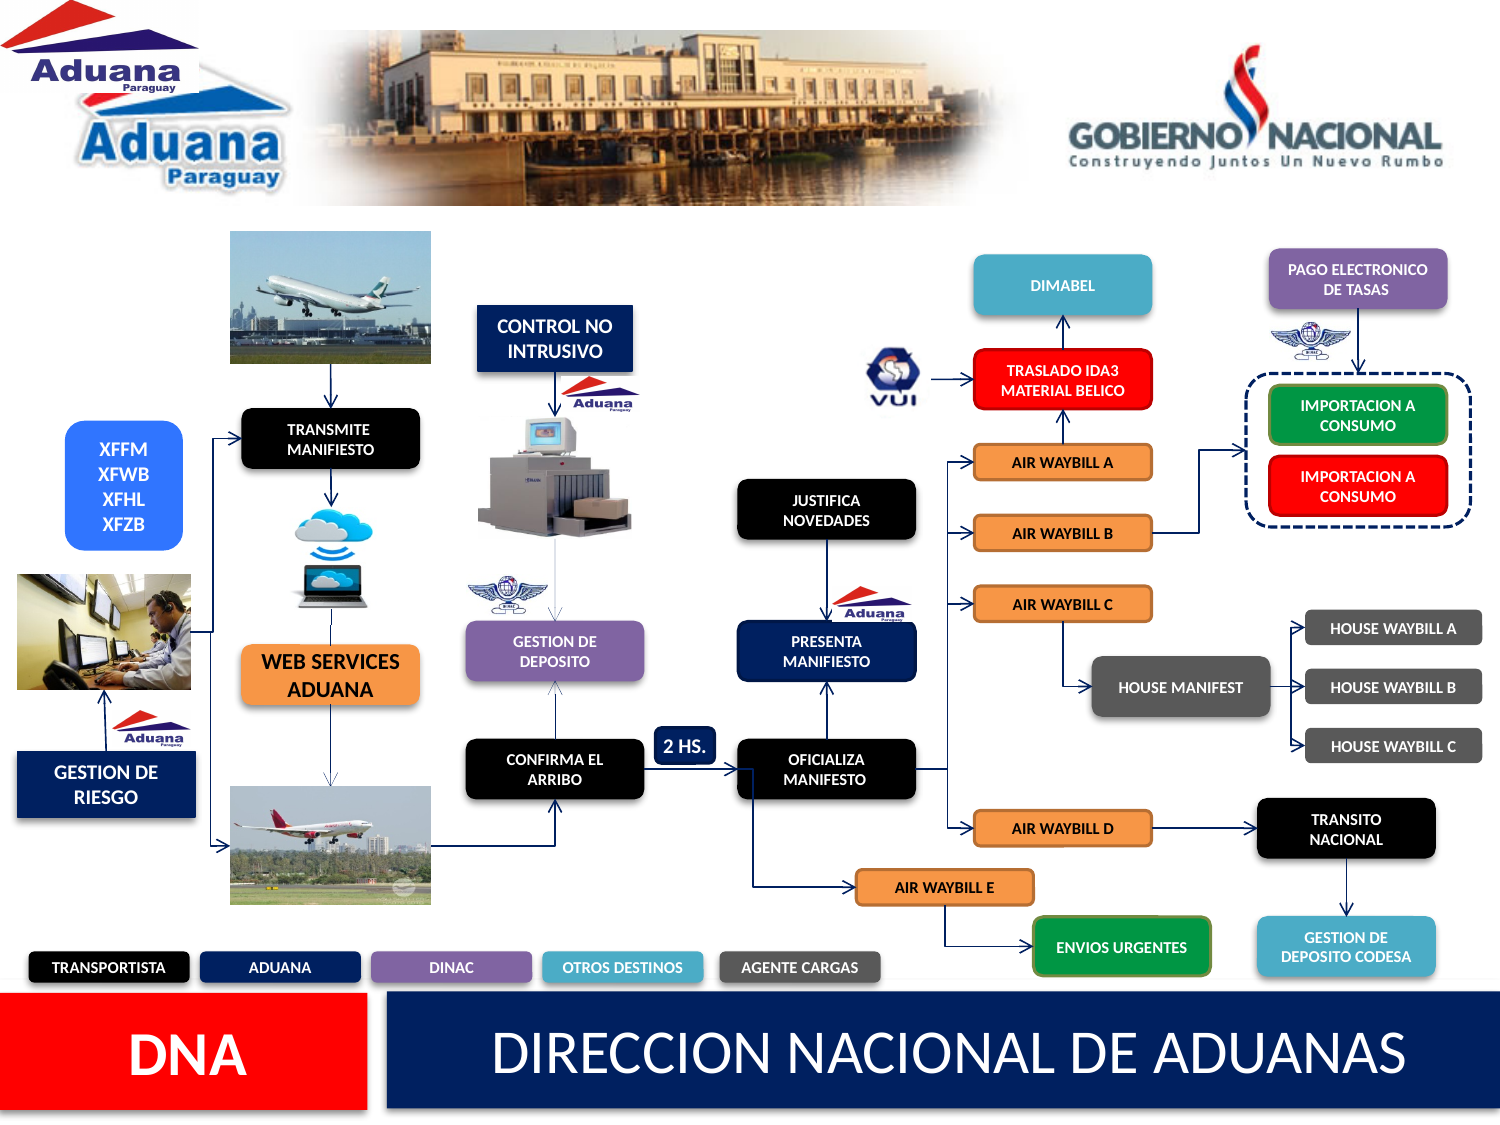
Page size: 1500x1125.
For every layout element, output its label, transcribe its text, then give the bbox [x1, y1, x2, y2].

text_box TRANSITO NACIONAL [1256, 797, 1436, 859]
picture [855, 337, 932, 421]
text_box TRASLADO IDA3 MATERIAL BELICO [972, 348, 1154, 411]
picture [1269, 319, 1351, 362]
text_box CONTROL NO INTRUSIVO [477, 305, 633, 372]
text_box ENVIOS URGENTES [1031, 915, 1213, 978]
text_box JUSTIFICA NOVEDADES [737, 478, 909, 540]
text_box AGENTE CARGAS [719, 951, 881, 983]
picture [17, 573, 190, 690]
text_box OTROS DESTINOS [542, 951, 704, 983]
text_box HOUSE WAYBILL A [1303, 608, 1484, 647]
text_box XFFM XFWB XFHL XFZB [63, 419, 185, 553]
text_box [1044, 638, 1111, 670]
text_box WEB SERVICES ADUANA [241, 644, 420, 705]
text_box ADUANA [199, 951, 362, 983]
text_box OFICIALIZA MANIFESTO [737, 738, 909, 800]
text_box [1269, 686, 1306, 746]
text_box AIR WAYBILL B [979, 513, 1154, 553]
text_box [1269, 627, 1306, 686]
text_box 2 HS. [653, 726, 717, 765]
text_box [190, 438, 243, 633]
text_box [914, 461, 975, 603]
text_box PAGO ELECTRONICO DE TASAS [1268, 248, 1448, 310]
text_box AIR WAYBILL E [854, 868, 1036, 907]
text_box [914, 779, 975, 829]
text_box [914, 603, 975, 770]
text_box TRANSMITE MANIFIESTO [241, 408, 421, 469]
text_box GESTION DE DEPOSITO CODESA [1256, 915, 1436, 977]
text_box AIR WAYBILL A [972, 442, 1153, 482]
text_box HOUSE MANIFEST [1091, 656, 1263, 717]
text_box DIMABEL [973, 254, 1153, 316]
text_box HOUSE WAYBILL B [1310, 667, 1484, 706]
picture [52, 30, 1460, 207]
picture [229, 231, 432, 364]
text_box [968, 881, 1011, 971]
text_box GESTION DE DEPOSITO [465, 620, 645, 682]
picture [832, 585, 912, 622]
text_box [190, 631, 231, 847]
text_box GESTION DE RIESGO [17, 751, 184, 818]
text_box TRANSPORTISTA [28, 951, 190, 983]
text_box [643, 768, 857, 888]
picture [266, 506, 396, 610]
text_box HOUSE WAYBILL C [1303, 726, 1484, 765]
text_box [438, 798, 556, 847]
picture [111, 710, 191, 747]
text_box PRESENTA MANIFIESTO [736, 619, 908, 683]
subtitle DIRECCION NACIONAL DE ADUANAS [399, 992, 1500, 1106]
text_box [1244, 371, 1473, 529]
text_box DNA [64, 1005, 311, 1096]
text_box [0, 0, 199, 93]
text_box CONFIRMA EL ARRIBO [465, 738, 645, 800]
picture [466, 573, 548, 617]
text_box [1151, 449, 1247, 534]
text_box AIR WAYBILL C [980, 584, 1154, 624]
picture [560, 375, 640, 412]
picture [477, 416, 633, 540]
picture [229, 786, 432, 906]
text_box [103, 689, 107, 752]
text_box DINAC [371, 951, 533, 983]
text_box AIR WAYBILL D [972, 808, 1154, 848]
